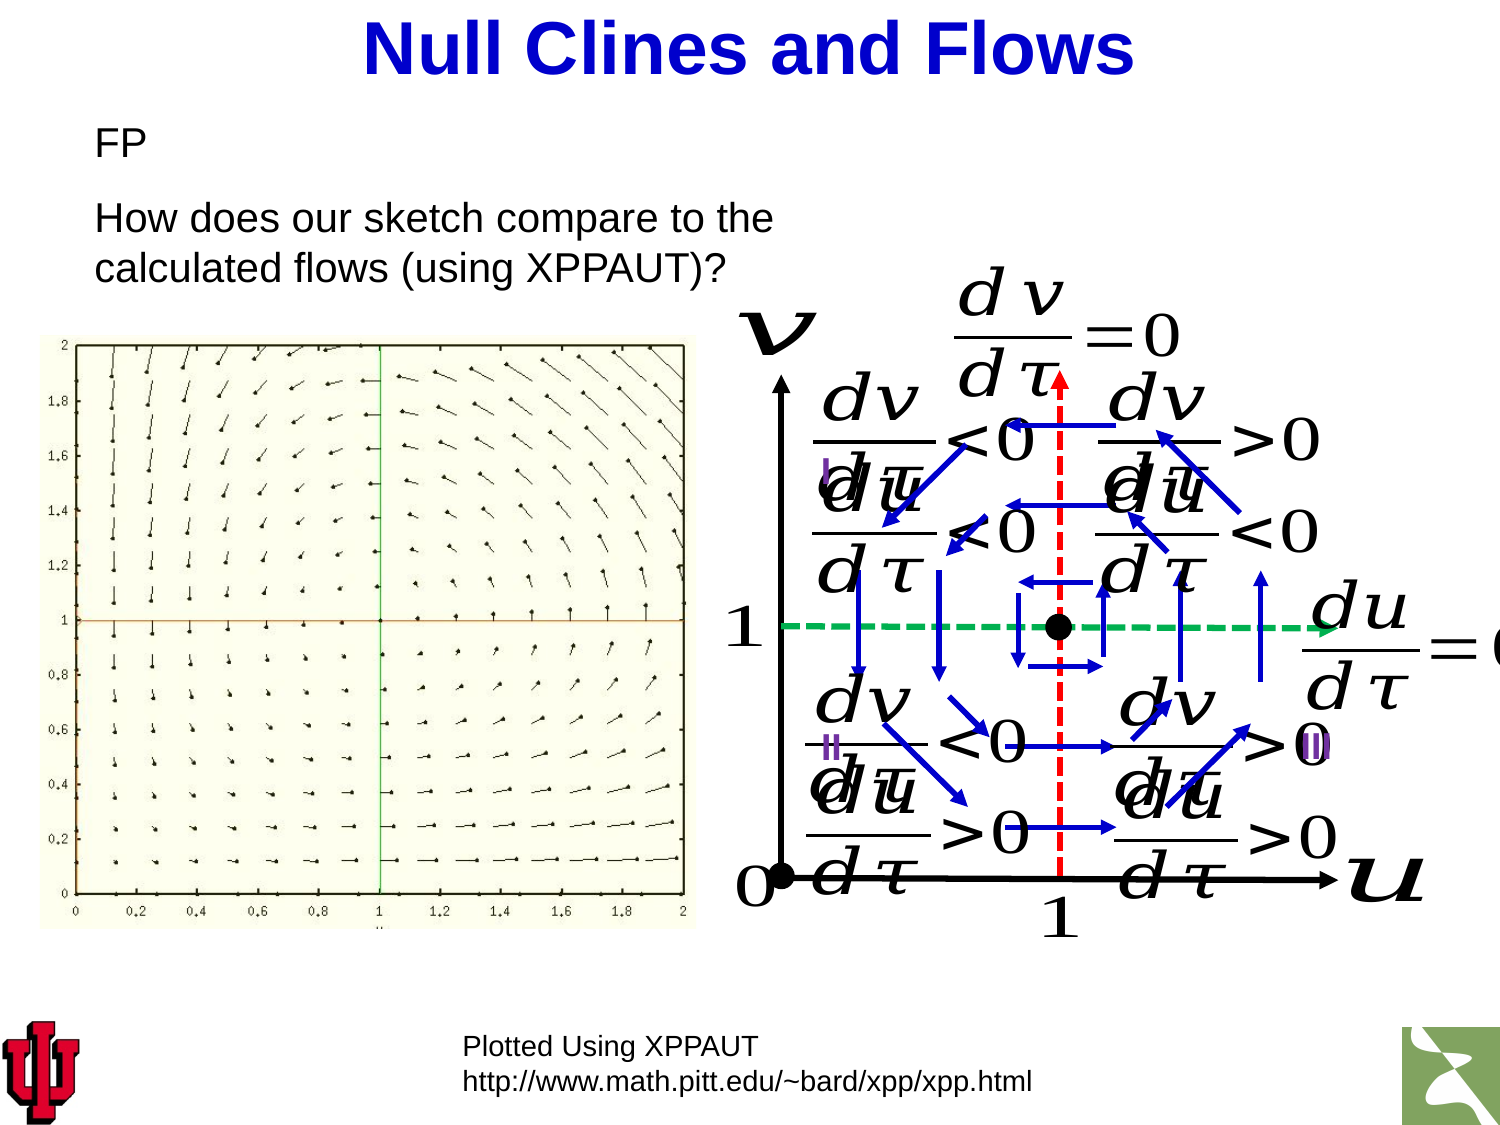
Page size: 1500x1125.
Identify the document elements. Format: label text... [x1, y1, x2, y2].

picture [1402, 1027, 1500, 1125]
title Null Clines and Flows [0, 0, 1500, 90]
picture [0, 1020, 80, 1125]
text_box Plotted Using XPPAUT http://www.math.pitt.edu/~bard/xpp/xpp.html [447, 1020, 1112, 1105]
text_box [719, 259, 1500, 952]
picture [39, 335, 697, 930]
